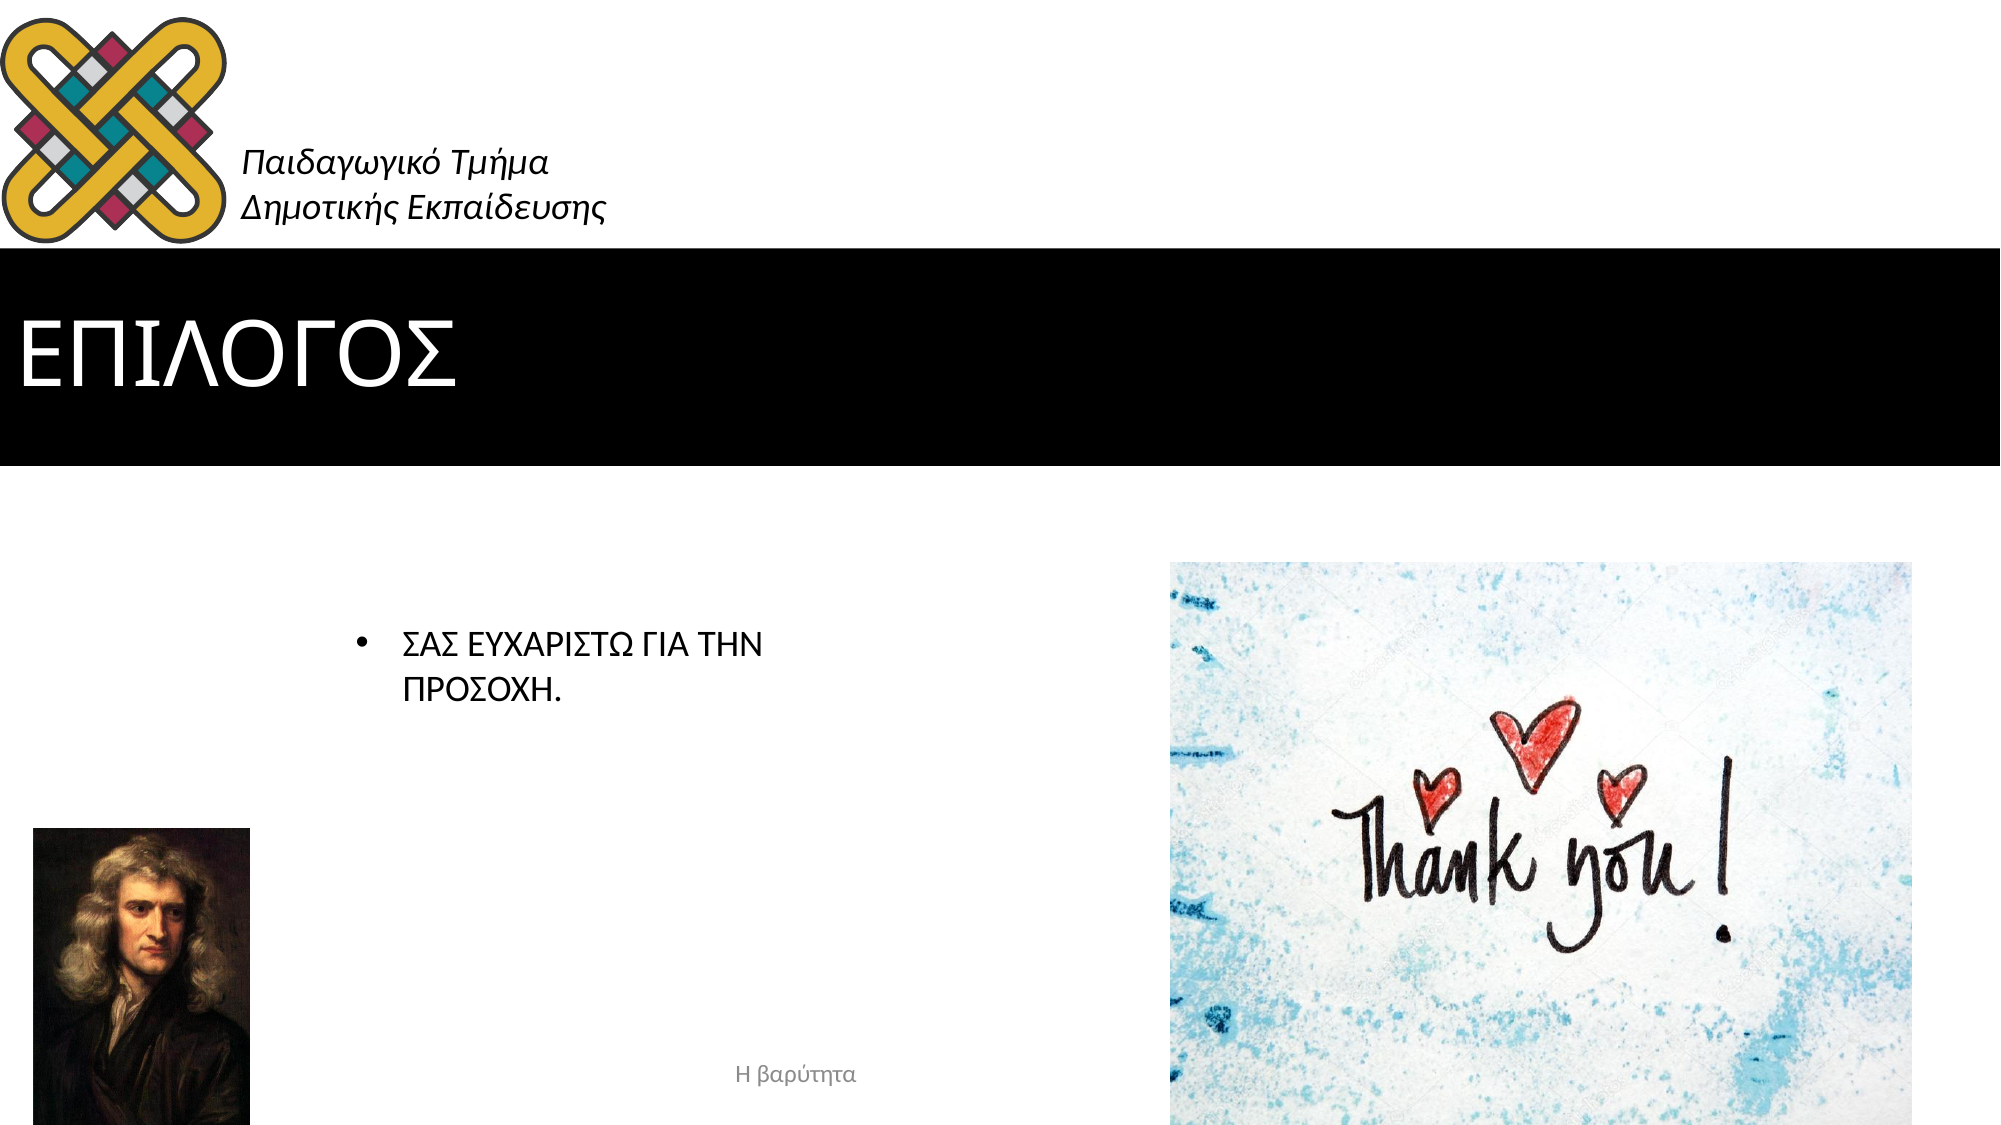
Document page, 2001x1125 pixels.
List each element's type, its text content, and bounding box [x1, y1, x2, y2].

text_box ΣΑΣ ΕΥΧΑΡΙΣΤΩ ΓΙΑ ΤΗΝ ΠΡΟΣΟΧΗ. [340, 611, 807, 716]
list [0, 17, 227, 244]
footer Η βαρύτητα [458, 1042, 1134, 1103]
text_box Παιδαγωγικό Τμήμα Δημοτικής Εκπαίδευσης [227, 130, 719, 235]
title ΕΠΙΛΟΓΟΣ [0, 248, 2000, 466]
picture [33, 828, 250, 1125]
picture [1170, 562, 1912, 1125]
